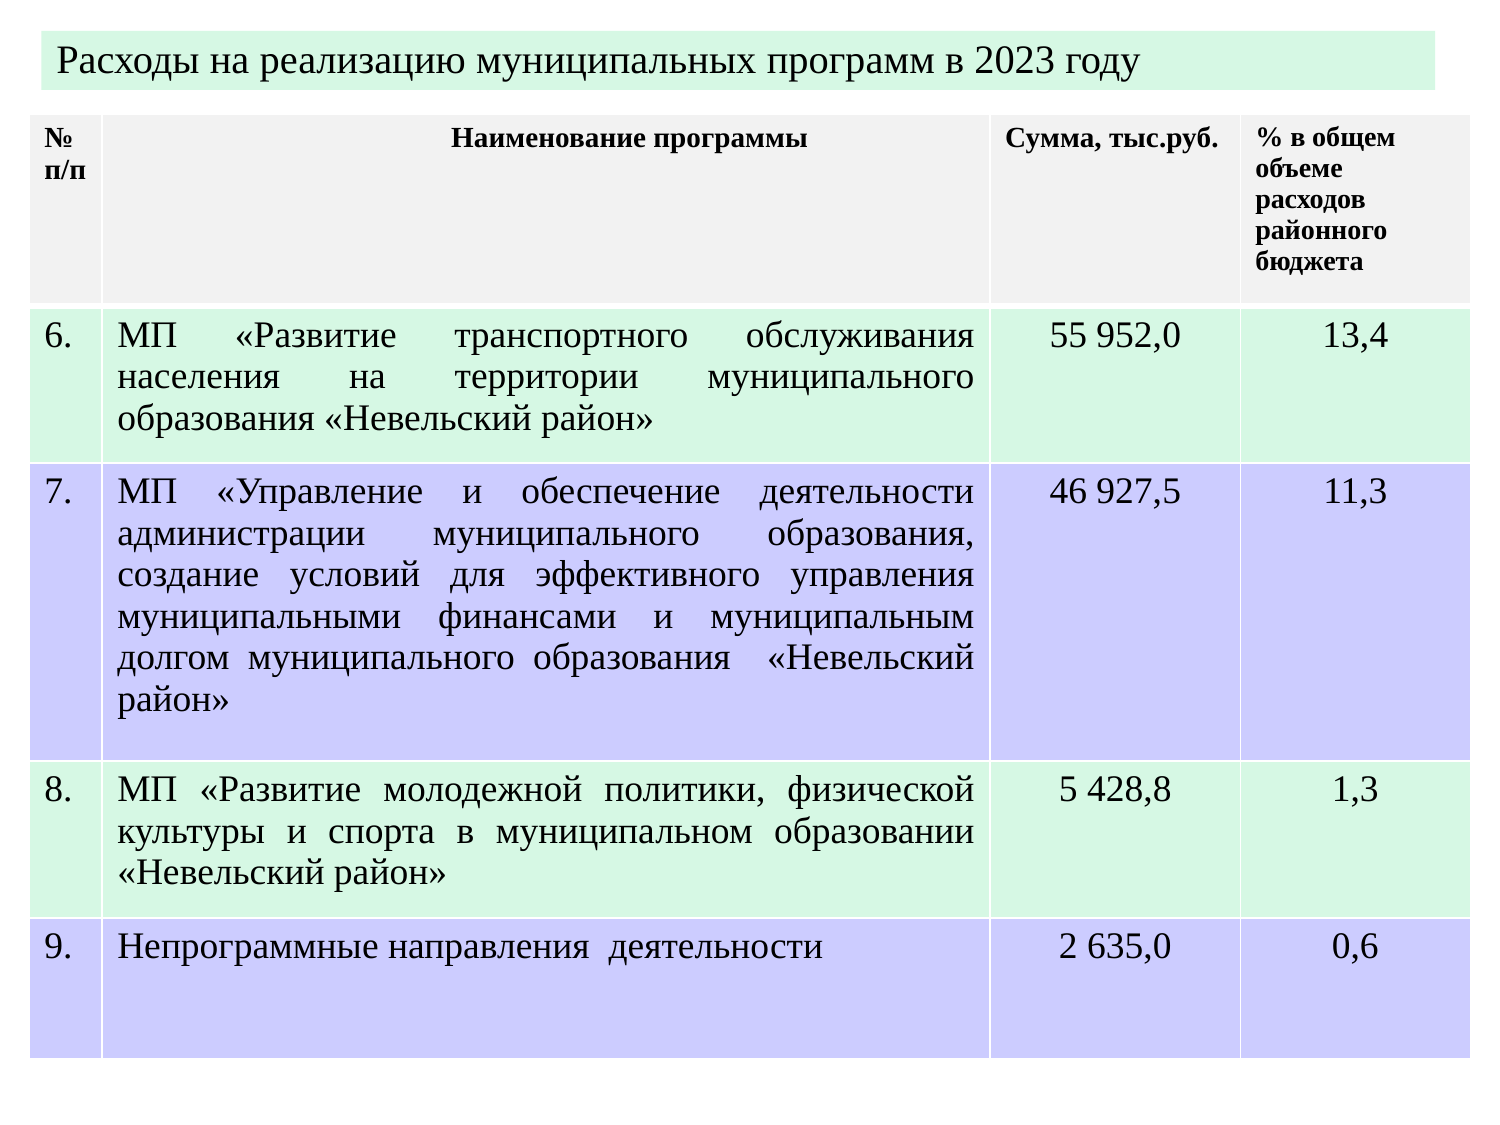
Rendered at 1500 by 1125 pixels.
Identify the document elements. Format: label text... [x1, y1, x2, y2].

table_header % в общем объеме расходов районного бюджета [1241, 115, 1470, 303]
table_cell МП «Развитие транспортного обслуживания населения на территории муниципального образования «Невельский район» [103, 309, 989, 462]
table_cell 2 635,0 [991, 919, 1240, 1058]
table_cell 13,4 [1241, 309, 1470, 462]
table_cell 7. [30, 464, 101, 760]
table_cell 55 952,0 [991, 309, 1240, 462]
table_cell 8. [30, 762, 101, 917]
table_cell 1,3 [1241, 762, 1470, 917]
table_cell 0,6 [1241, 919, 1470, 1058]
table_cell 6. [30, 309, 101, 462]
title Расходы на реализацию муниципальных программ в 2023 году [41, 30, 1436, 90]
table_cell 9. [30, 919, 101, 1058]
table_cell 5 428,8 [991, 762, 1240, 917]
table_header № п/п [30, 115, 101, 303]
table_header Сумма, тыс.руб. [991, 115, 1240, 303]
table_cell 11,3 [1241, 464, 1470, 760]
table_header Наименование программы [103, 115, 989, 303]
table_cell Непрограммные направления деятельности [103, 919, 989, 1058]
table_cell 46 927,5 [991, 464, 1240, 760]
table_cell МП «Управление и обеспечение деятельности администрации муниципального образования, создание условий для эффективного управления муниципальными финансами и муниципальным долгом муниципального образования «Невельский район» [103, 464, 989, 760]
table_cell МП «Развитие молодежной политики, физической культуры и спорта в муниципальном образовании «Невельский район» [103, 762, 989, 917]
